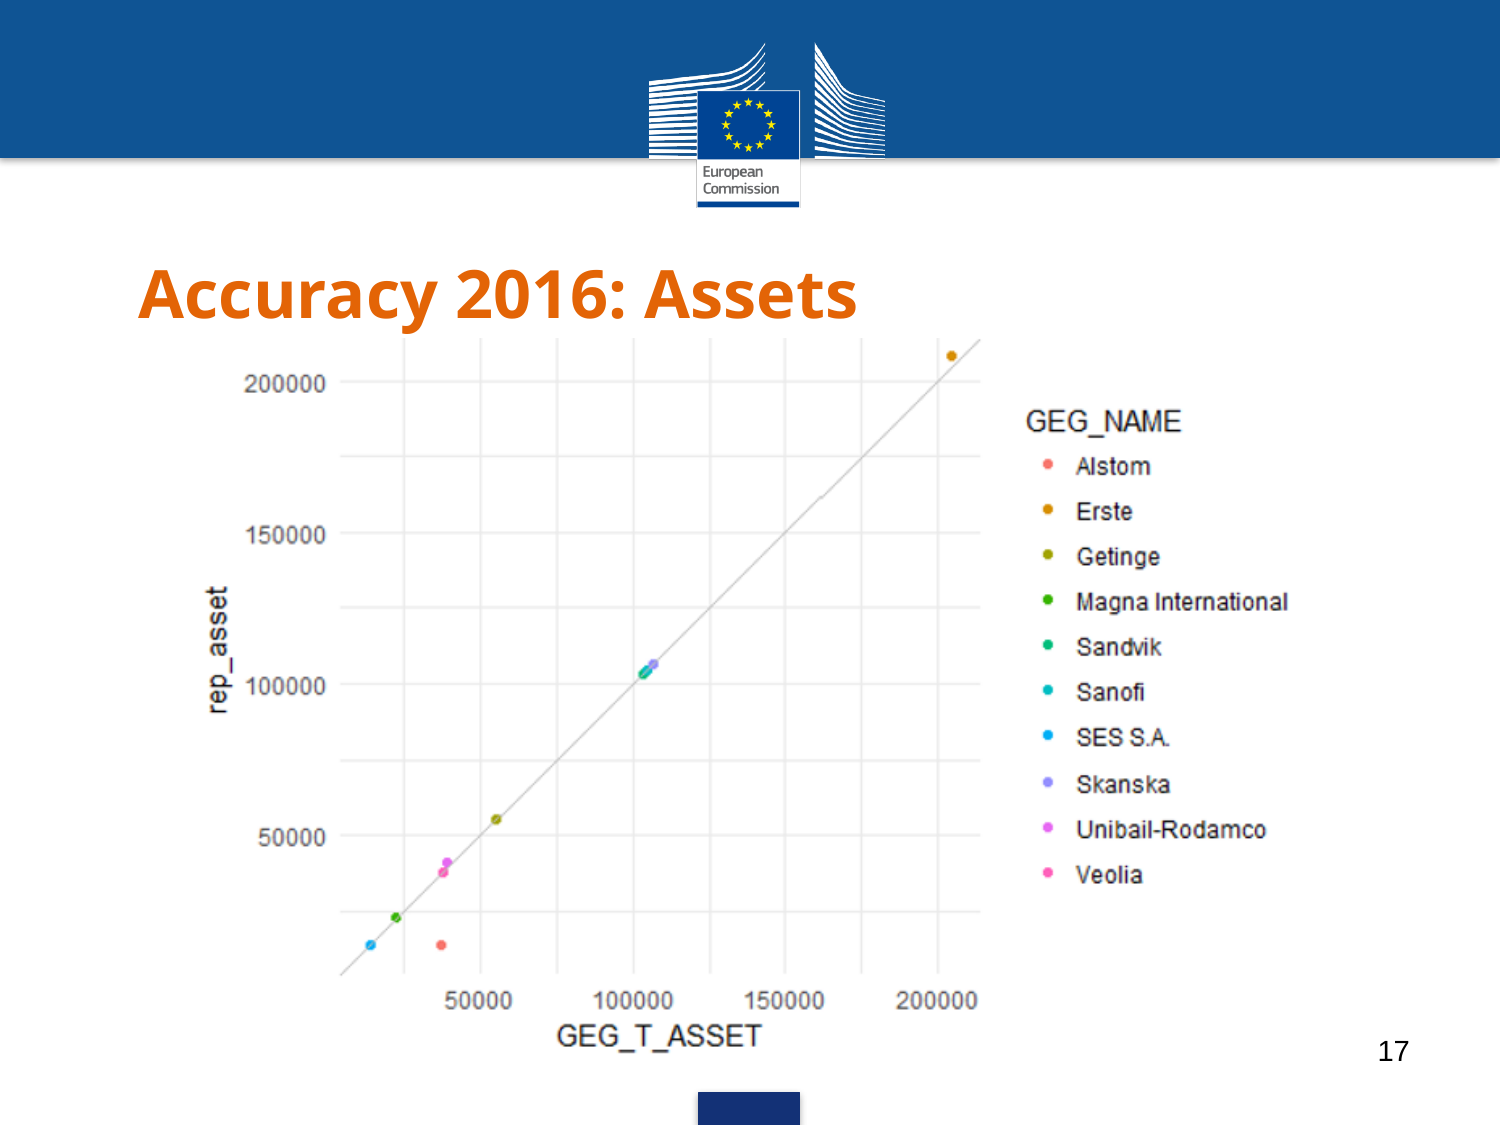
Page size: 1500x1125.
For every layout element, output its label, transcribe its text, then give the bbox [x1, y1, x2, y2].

picture [197, 337, 1302, 1064]
slide_number 17 [1074, 1024, 1425, 1103]
picture [649, 42, 885, 208]
title Accuracy 2016: Assets [64, 219, 1459, 374]
